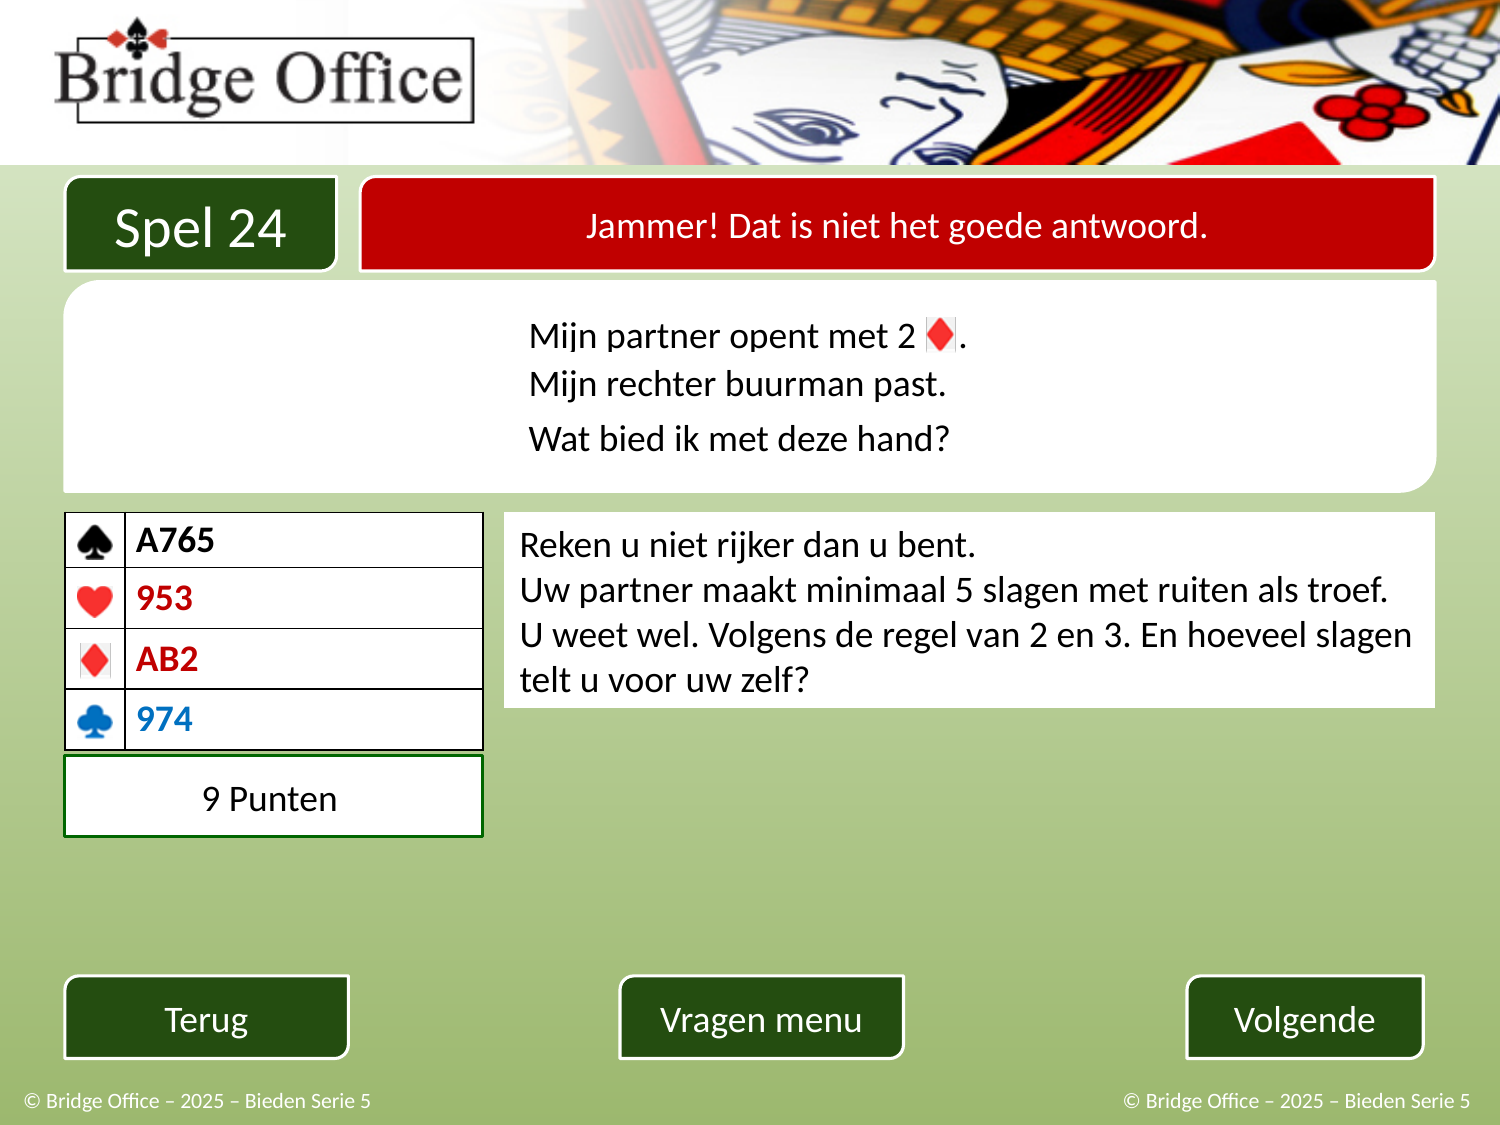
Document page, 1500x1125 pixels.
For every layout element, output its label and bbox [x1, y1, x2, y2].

picture [0, 0, 1500, 166]
table_cell [126, 629, 482, 688]
table_cell [66, 690, 124, 749]
text_box [618, 974, 906, 1061]
table_header [66, 513, 124, 567]
table_cell [126, 690, 482, 749]
picture [922, 317, 959, 353]
table_cell [66, 568, 124, 628]
text_box [1107, 1079, 1500, 1121]
picture [77, 524, 114, 561]
table_cell [66, 629, 124, 688]
table_header [126, 513, 482, 567]
text_box [358, 174, 1437, 273]
text_box [63, 174, 339, 273]
text_box [1185, 974, 1425, 1061]
picture [77, 585, 114, 618]
text_box [63, 754, 484, 838]
text_box [63, 280, 1437, 493]
text_box [63, 974, 350, 1061]
text_box [504, 512, 1435, 708]
table_cell [126, 568, 482, 628]
picture [77, 703, 114, 740]
picture [77, 643, 114, 679]
text_box [8, 1079, 393, 1121]
